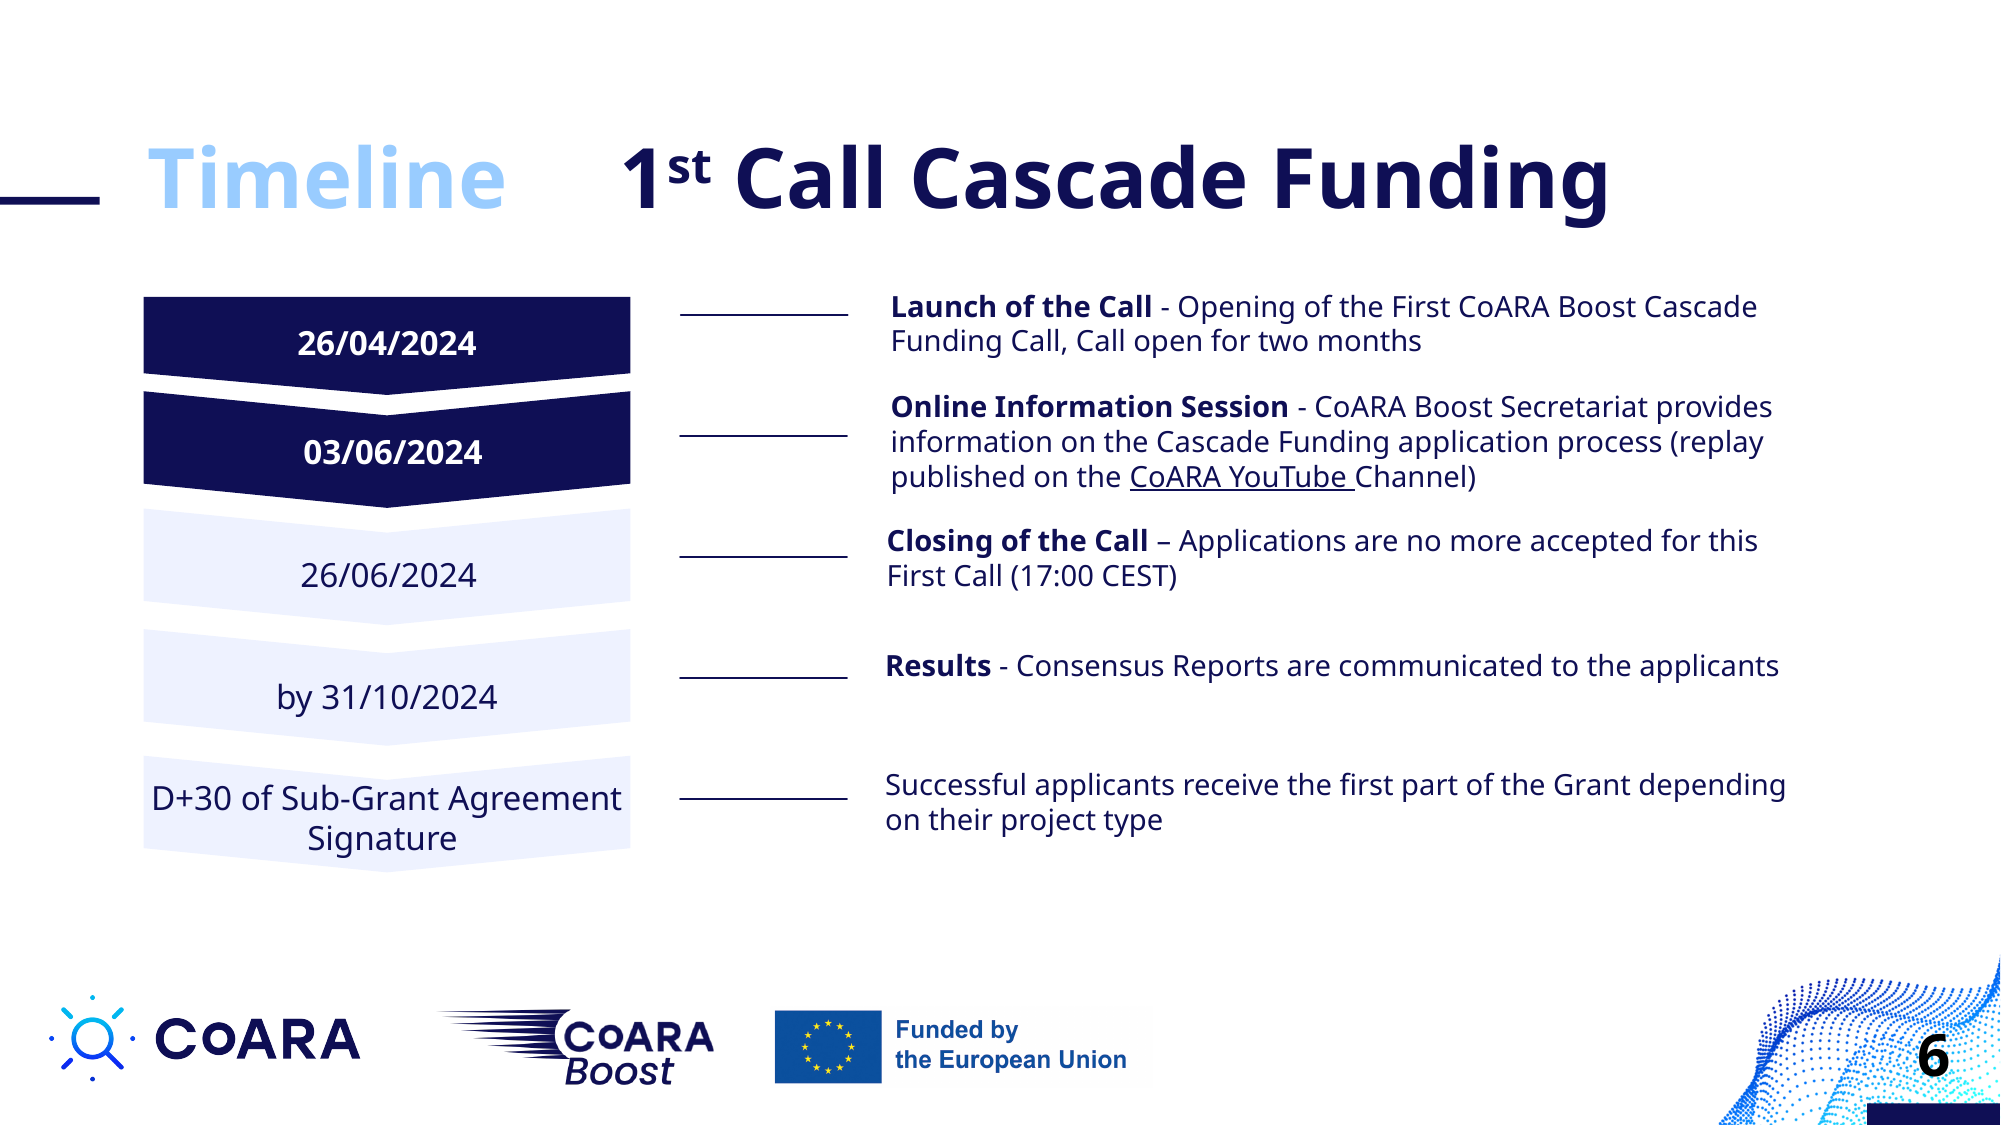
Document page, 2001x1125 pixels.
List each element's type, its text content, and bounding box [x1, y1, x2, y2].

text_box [143, 287, 1807, 873]
slide_number 6 [1790, 1010, 1966, 1092]
title Timeline 1st Call Cascade Funding [132, 118, 1868, 311]
picture [49, 995, 361, 1082]
picture [1718, 955, 2001, 1124]
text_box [435, 986, 1153, 1098]
